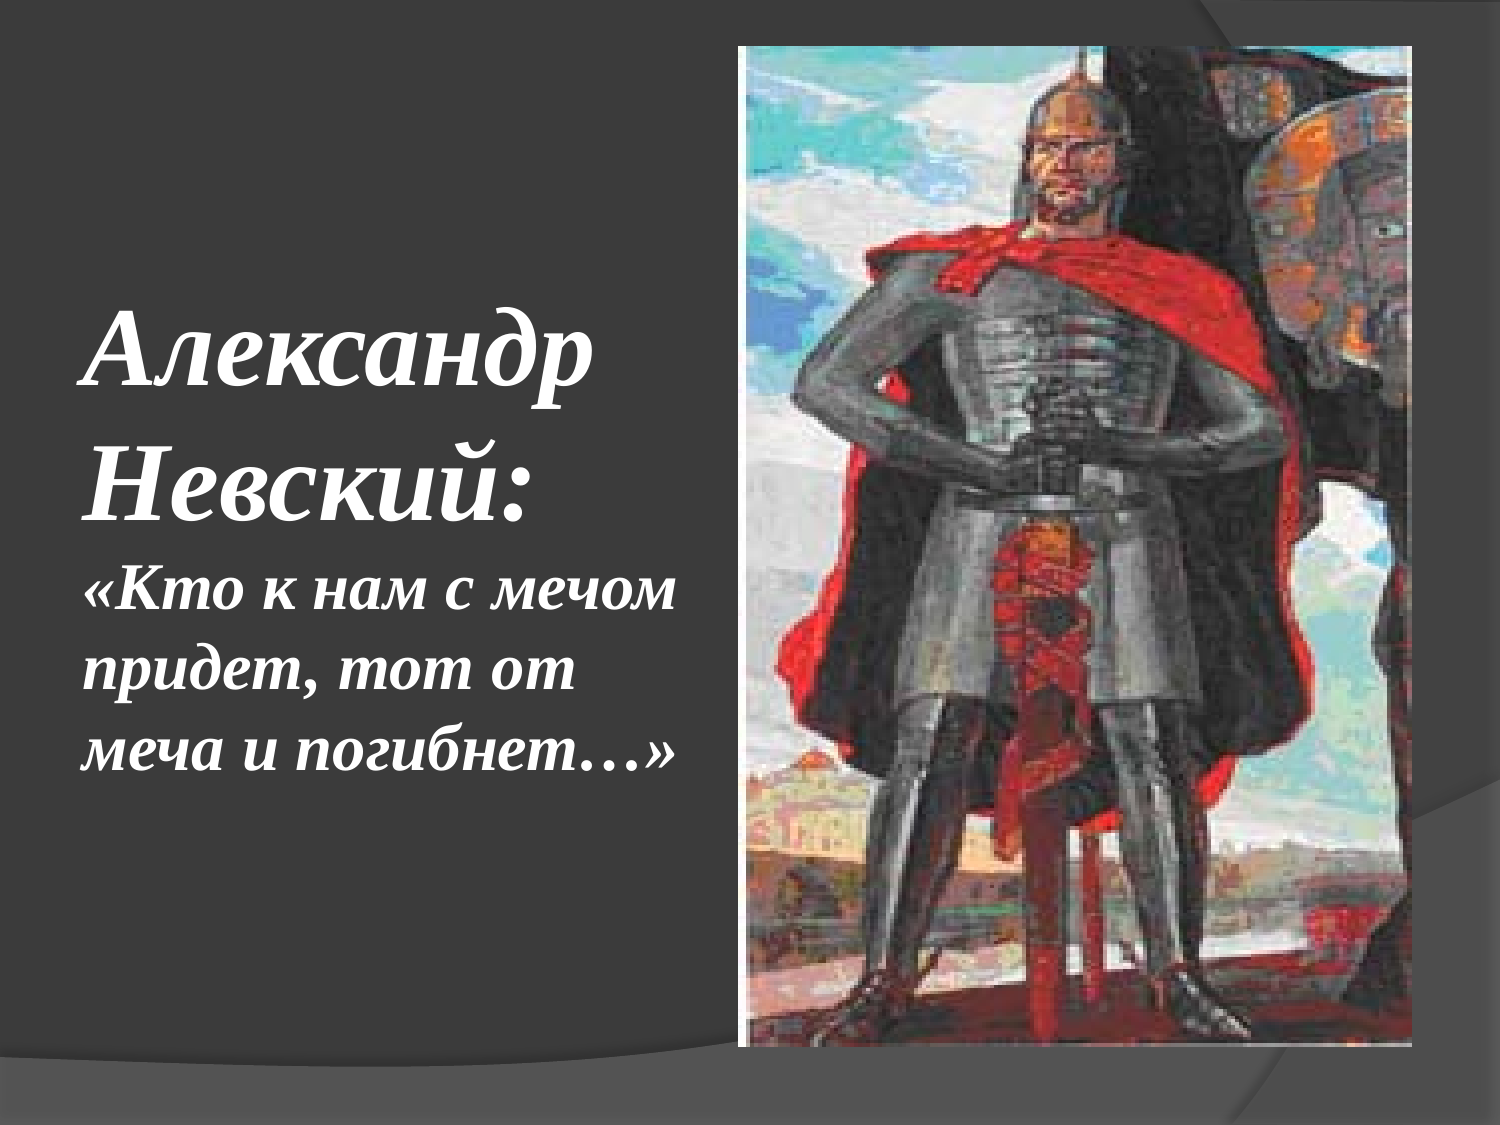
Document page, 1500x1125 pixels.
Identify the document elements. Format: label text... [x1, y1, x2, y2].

title Александр Невский: «Кто к нам с мечом придет, тот от меча и погибнет…» [75, 45, 727, 1012]
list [737, 46, 1412, 1047]
